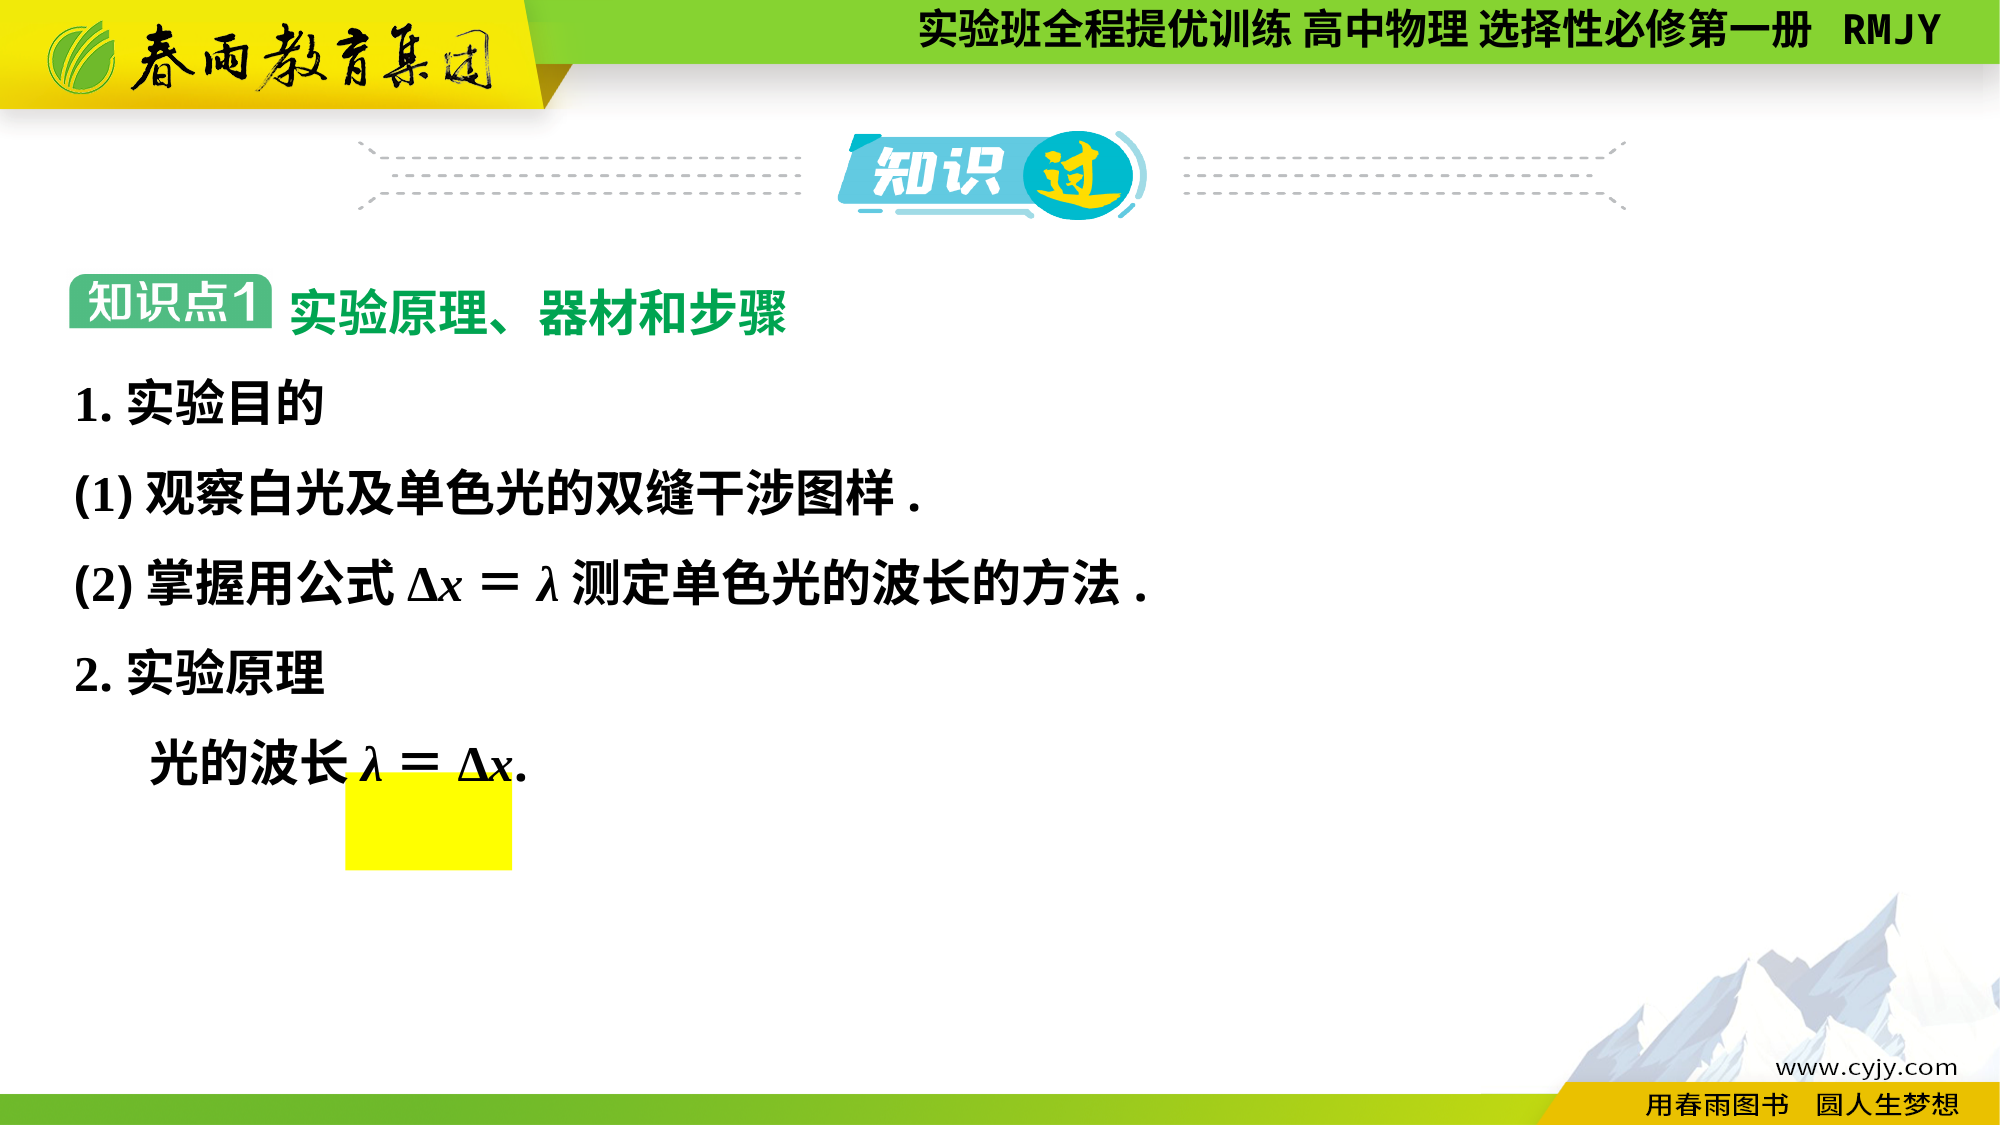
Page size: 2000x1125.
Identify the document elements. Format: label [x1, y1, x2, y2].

picture [0, 0, 2000, 1125]
text_box [345, 772, 513, 871]
